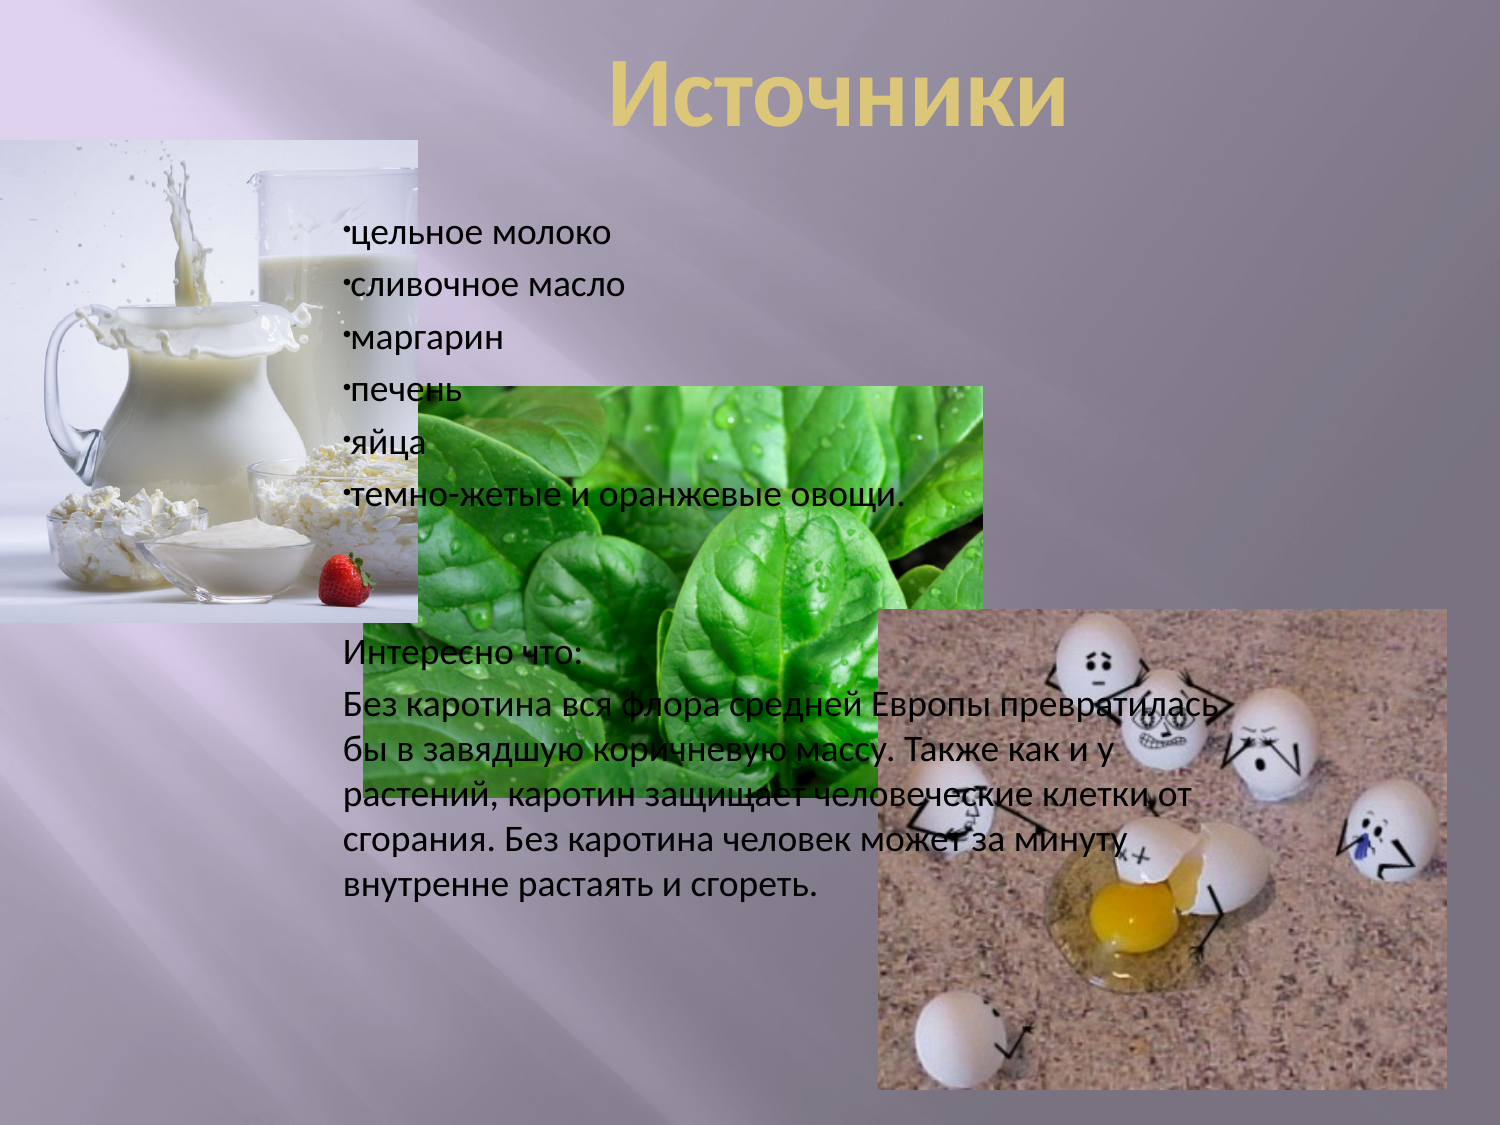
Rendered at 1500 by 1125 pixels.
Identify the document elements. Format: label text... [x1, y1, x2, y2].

list цельное молоко сливочное масло маргарин печень яйца темно-жетые и оранжевые овощи. Интересно что: Без каротина вся флора средней Европы превратилась бы в завядшую коричневую массу. Также как и у растений, каротин защищает человеческие клетки от сгорания. Без каротина человек может за минуту внутренне растаять и сгореть. [461, 199, 1243, 609]
title Источники [257, 35, 1421, 147]
picture [0, 140, 1448, 1091]
list цельное молоко сливочное масло маргарин печень яйца темно-жетые и оранжевые овощи. Интересно что: Без каротина вся флора средней Европы превратилась бы в завядшую коричневую массу. Также как и у растений, каротин защищает человеческие клетки от сгорания. Без каротина человек может за минуту внутренне растаять и сгореть. [316, 666, 878, 950]
